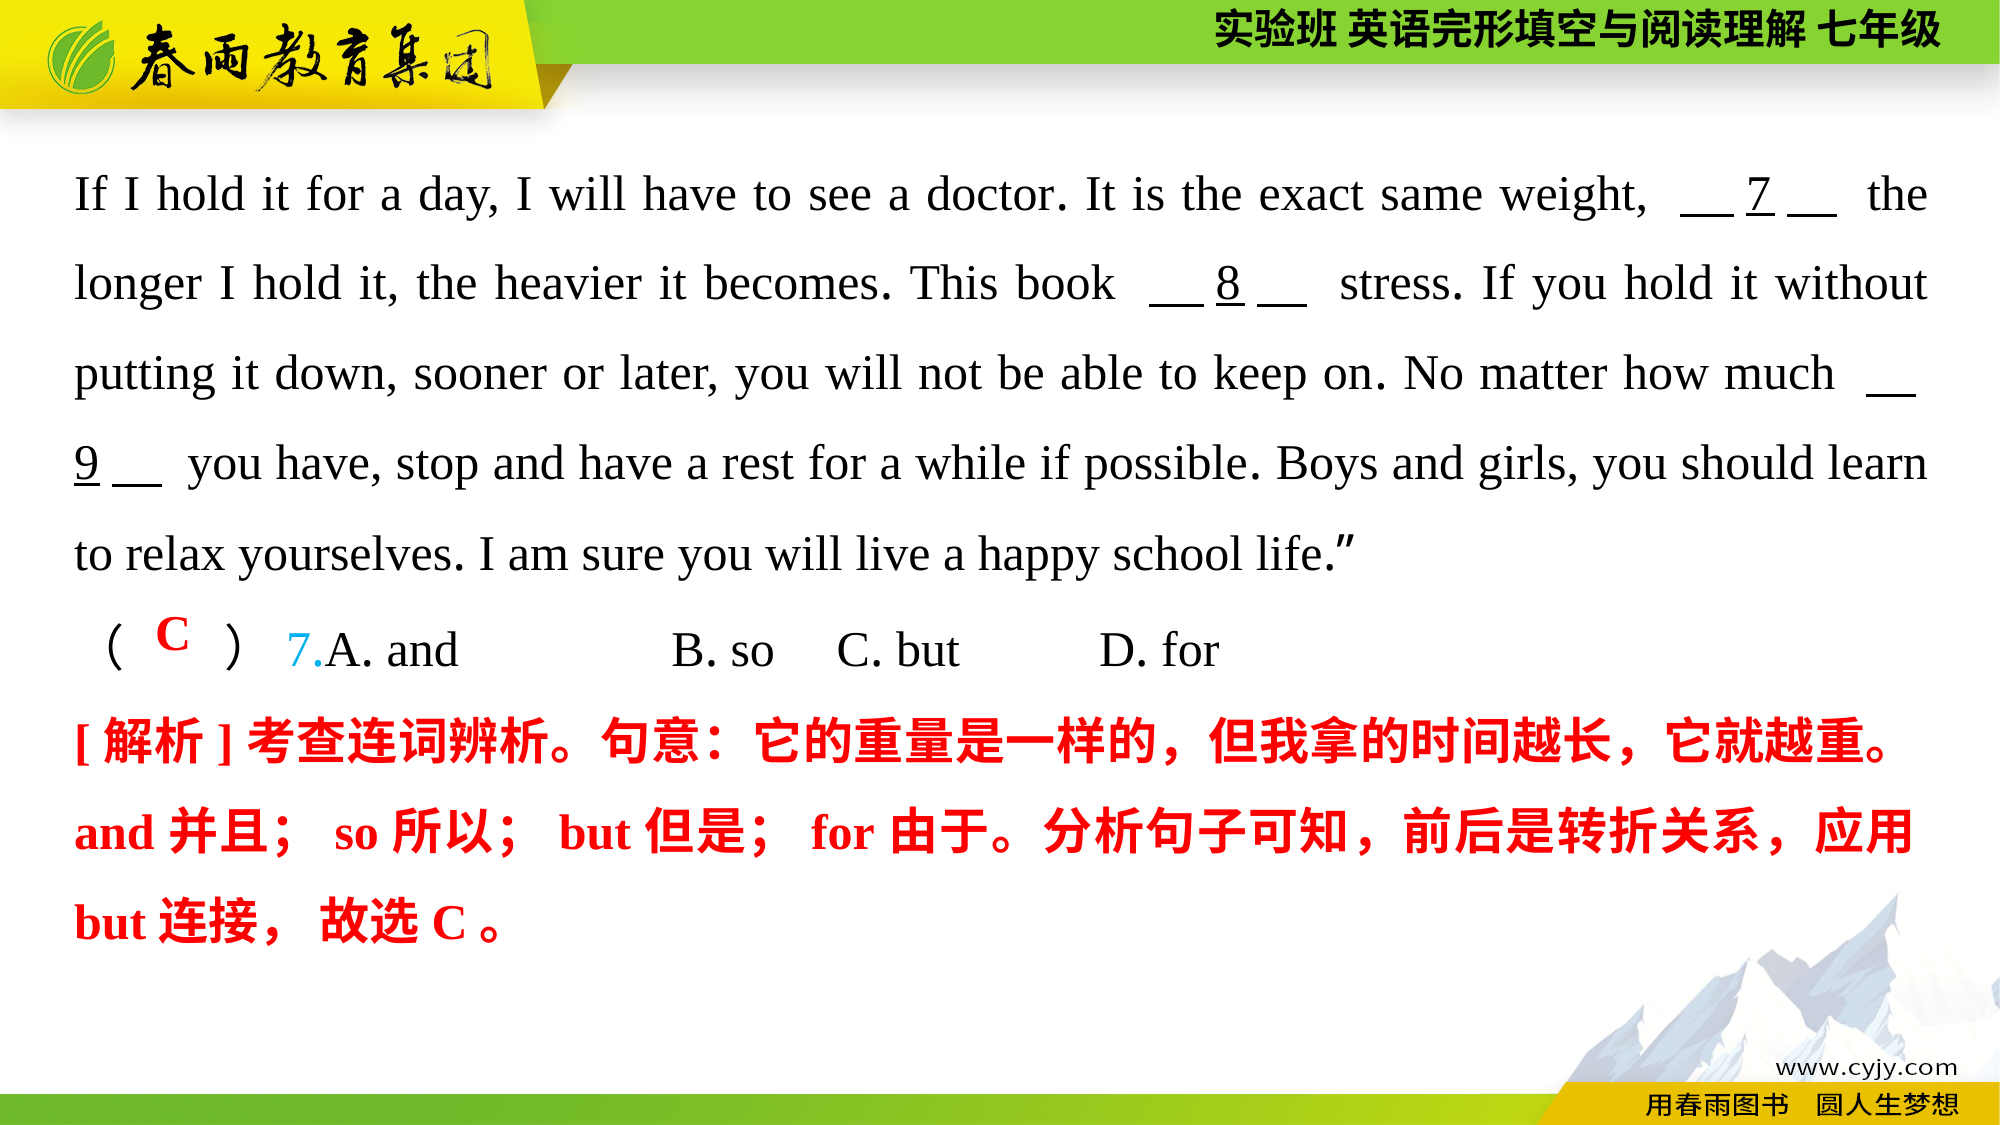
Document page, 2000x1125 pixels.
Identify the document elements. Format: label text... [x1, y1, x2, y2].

text_box C [140, 593, 207, 669]
picture [0, 0, 2000, 1125]
text_box （ ）7.A. and B. so C. but D. for [59, 578, 1944, 671]
list If I hold it for a day, I will have to see a doctor. It is the exact same weight, 7 the longer I hold it, the heavier it becomes. This book 8 stress. If you hold it without putting it down, sooner or later, you will not be able to keep on. No matter how much 9 you have, stop and have a rest for a while if possible. Boys and girls, you should learn to relax yourselves. I am sure you will live a happy school life.” [59, 122, 1944, 578]
text_box [解析]考查连词辨析。句意：它的重量是一样的，但我拿的时间越长，它就越重。and并且；so所以；but但是；for由于。分析句子可知，前后是转折关系，应用but连接， 故选C。 [59, 671, 1944, 957]
